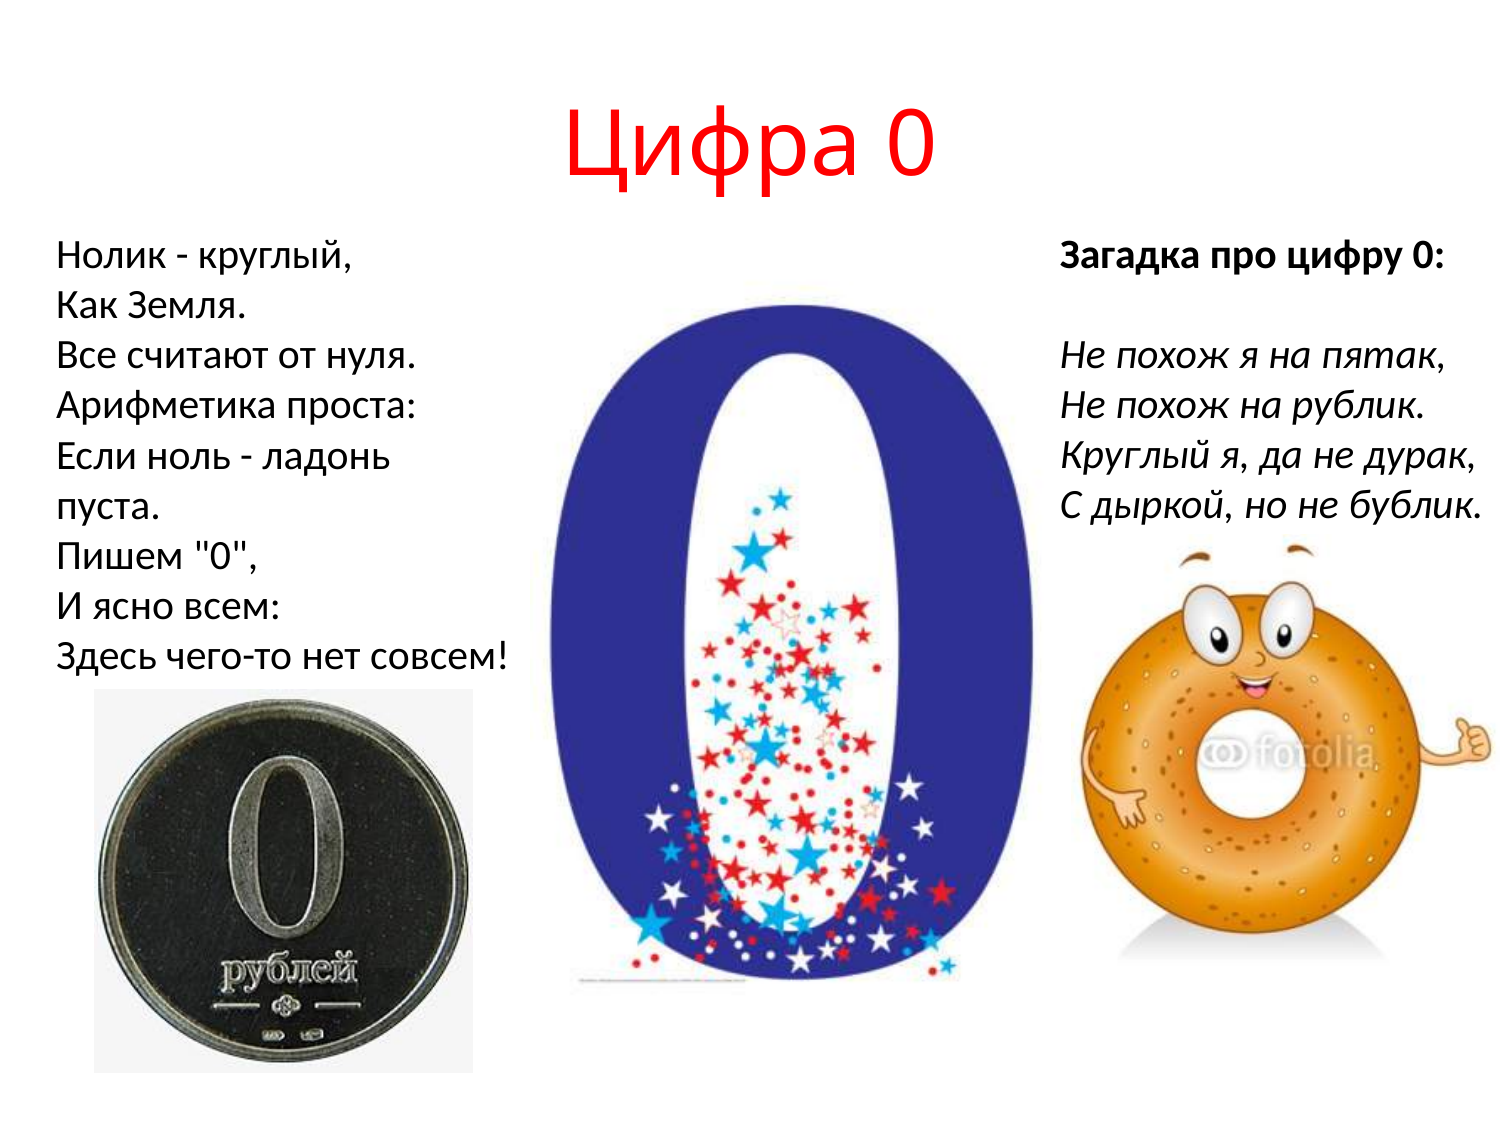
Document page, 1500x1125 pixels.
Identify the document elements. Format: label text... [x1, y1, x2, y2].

title Цифра 0 [75, 45, 1425, 233]
text_box Загадка про цифру 0: Не похож я на пятак, Не похож на рублик. Круглый я, да не дурак, С дыркой, но не бублик. [1045, 219, 1500, 535]
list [529, 255, 1055, 1012]
picture [94, 689, 473, 1074]
text_box Нолик - круглый, Как Земля. Все считают от нуля. Арифметика проста: Если ноль - ладонь пуста. Пишем "0", И ясно всем: Здесь чего-то нет совсем! [41, 219, 526, 685]
picture [1071, 534, 1500, 970]
